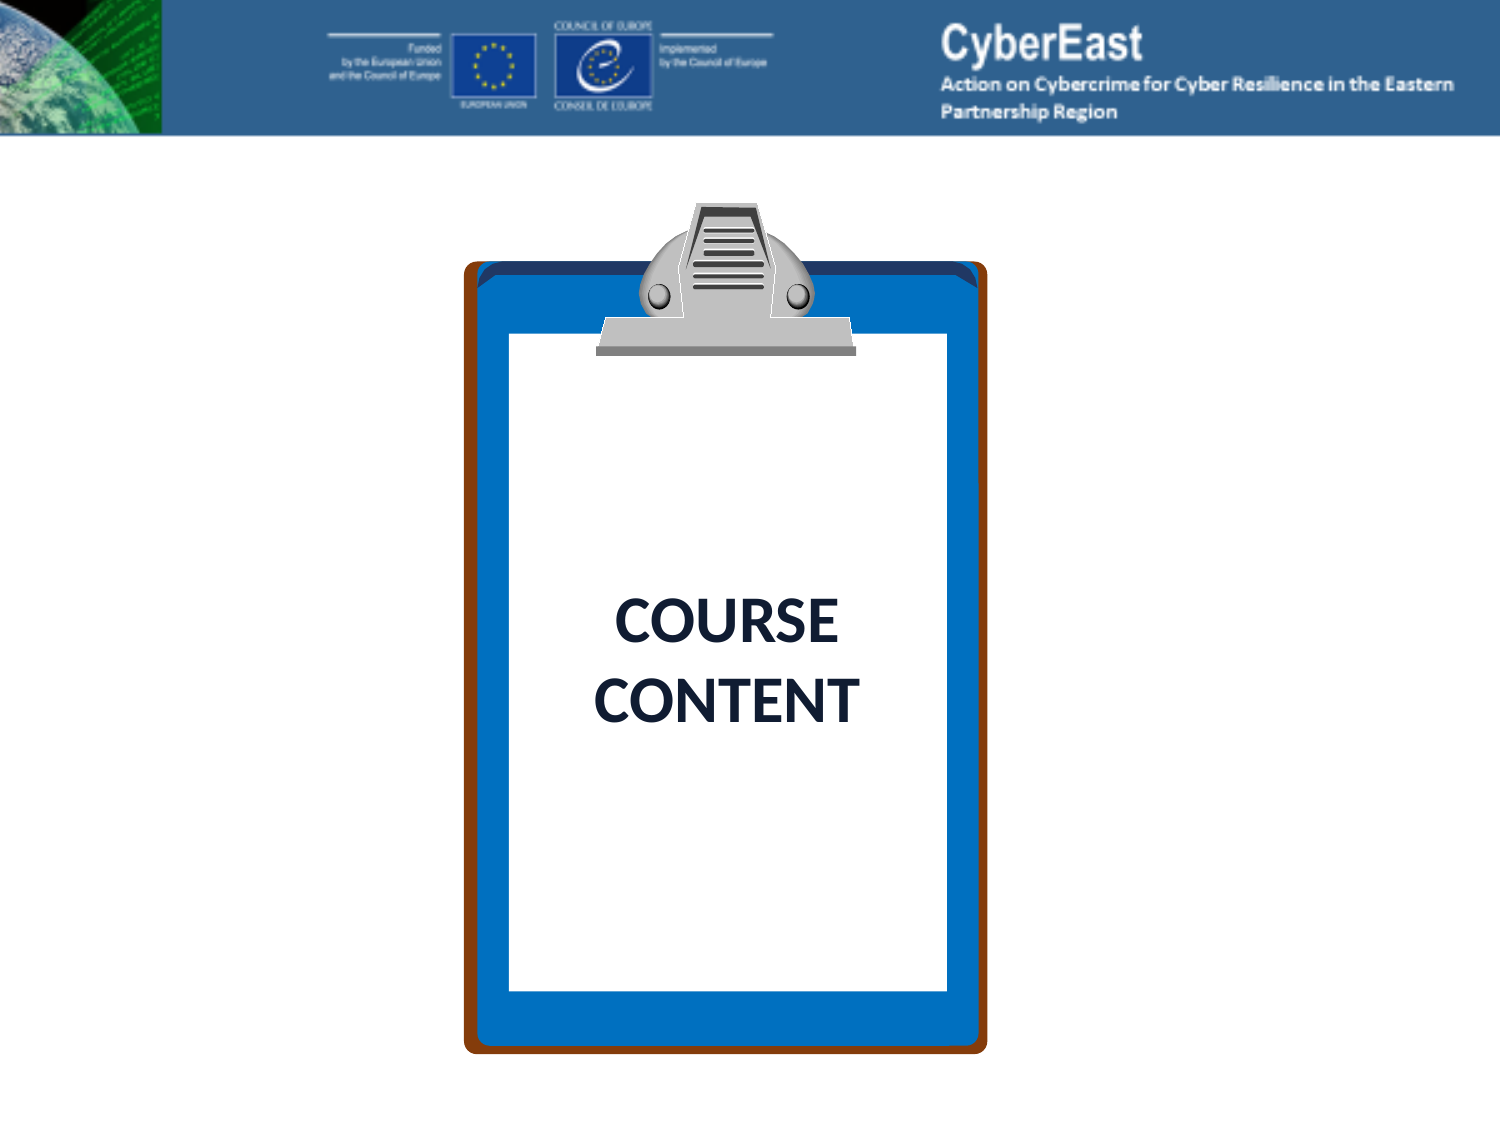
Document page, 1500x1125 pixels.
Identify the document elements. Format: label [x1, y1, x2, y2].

picture [0, 0, 1500, 1125]
text_box [464, 202, 989, 1056]
